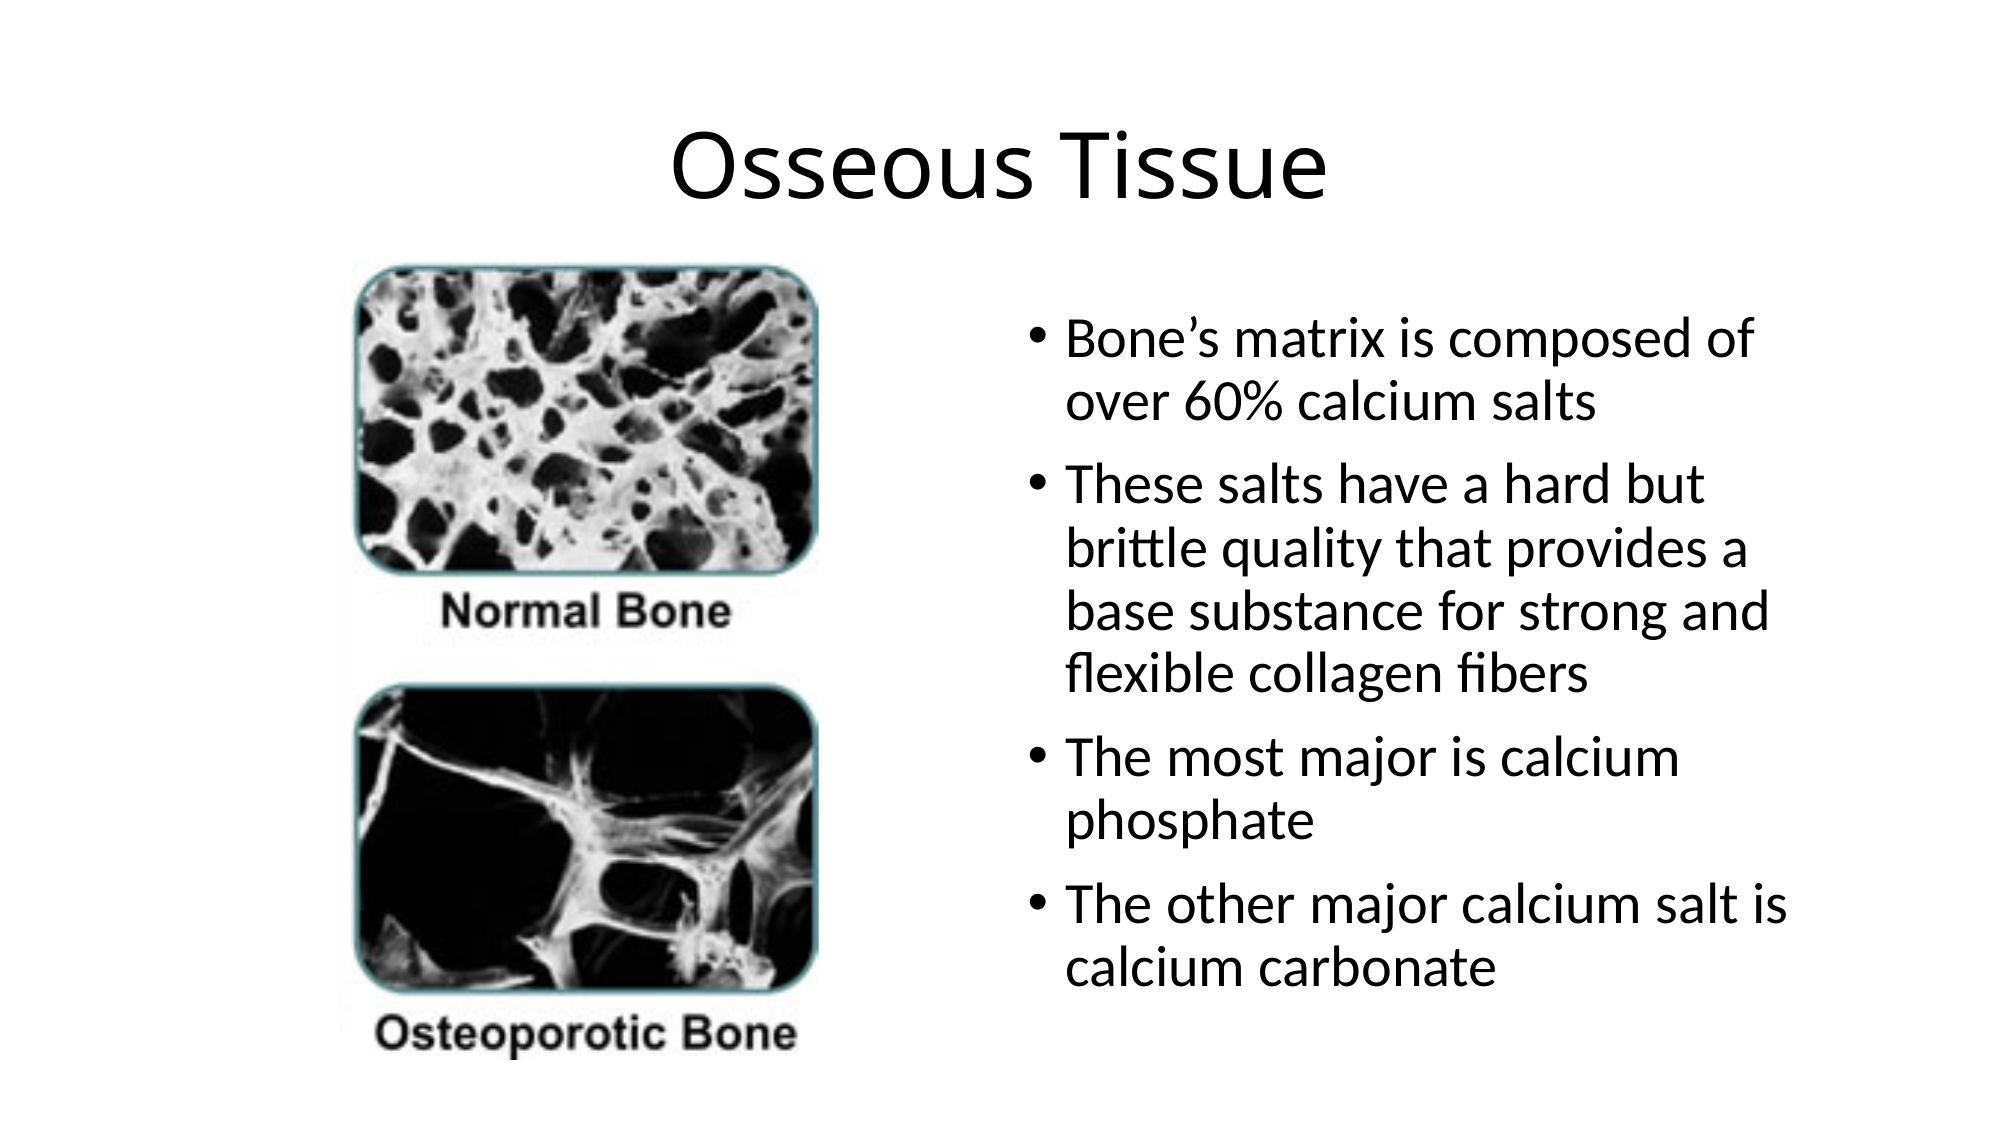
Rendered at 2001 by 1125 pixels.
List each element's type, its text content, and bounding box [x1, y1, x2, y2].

picture [339, 253, 819, 1060]
title Osseous Tissue [137, 59, 1863, 278]
list Bone’s matrix is composed of over 60% calcium salts These salts have a hard but brittle quality that provides a base substance for strong and flexible collagen fibers The most major is calcium phosphate The other major calcium salt is calcium carbonate [1012, 299, 1863, 1014]
